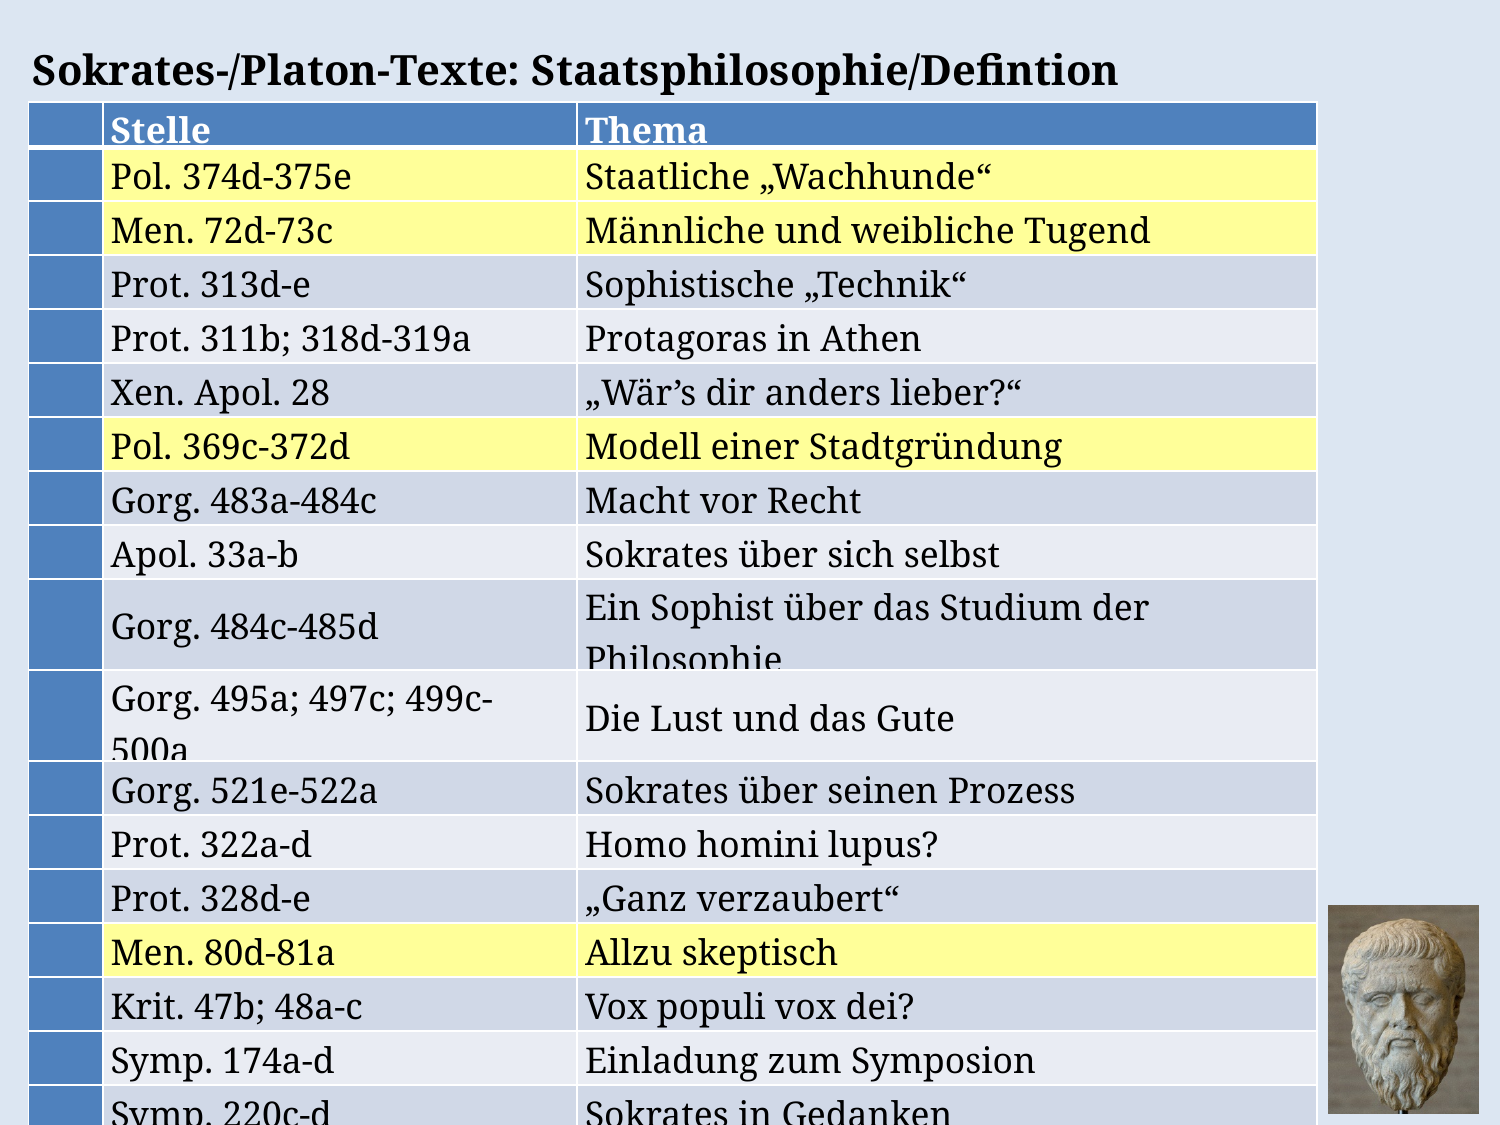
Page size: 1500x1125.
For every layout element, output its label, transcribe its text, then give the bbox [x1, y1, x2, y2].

table_cell Sophistische „Technik“ [578, 256, 1316, 308]
table_cell [29, 924, 102, 976]
table_cell [29, 870, 102, 922]
table_cell Prot. 311b; 318d-319a [104, 310, 576, 362]
picture [1328, 904, 1479, 1114]
table_cell [29, 1086, 102, 1125]
table_cell [29, 1032, 102, 1084]
table_cell [29, 762, 102, 814]
table_cell [29, 310, 102, 362]
table_header Thema [578, 103, 1316, 145]
table_cell Gorg. 483a-484c [104, 472, 576, 524]
table_cell Modell einer Stadtgründung [578, 418, 1316, 470]
table_cell Pol. 369c-372d [104, 418, 576, 470]
table_cell [29, 256, 102, 308]
table_cell Homo homini lupus? [578, 816, 1316, 868]
table_cell Gorg. 495a; 497c; 499c-500a [104, 671, 576, 760]
table_cell Vox populi vox dei? [578, 978, 1316, 1030]
table_cell Pol. 374d-375e [104, 150, 576, 200]
table_cell Staatliche „Wachhunde“ [578, 150, 1316, 200]
table_cell [29, 526, 102, 578]
table_cell Die Lust und das Gute [578, 671, 1316, 760]
table_header Stelle [104, 103, 576, 145]
table_cell Men. 80d-81a [104, 924, 576, 976]
table_cell [29, 202, 102, 254]
table_cell Sokrates über seinen Prozess [578, 762, 1316, 814]
table_cell Prot. 322a-d [104, 816, 576, 868]
table_cell „Wär’s dir anders lieber?“ [578, 364, 1316, 416]
table_cell „Ganz verzaubert“ [578, 870, 1316, 922]
table_cell [29, 978, 102, 1030]
table_cell [29, 418, 102, 470]
table_cell Protagoras in Athen [578, 310, 1316, 362]
table_cell [29, 816, 102, 868]
table_cell Allzu skeptisch [578, 924, 1316, 976]
table_cell Einladung zum Symposion [578, 1032, 1316, 1084]
table_cell Prot. 313d-e [104, 256, 576, 308]
table_cell [29, 364, 102, 416]
table_cell Gorg. 484c-485d [104, 580, 576, 669]
table_cell Männliche und weibliche Tugend [578, 202, 1316, 254]
table_cell Sokrates in Gedanken [578, 1086, 1316, 1125]
table_cell Macht vor Recht [578, 472, 1316, 524]
table_cell [29, 150, 102, 200]
table_cell Sokrates über sich selbst [578, 526, 1316, 578]
table_cell Apol. 33a-b [104, 526, 576, 578]
table_cell Krit. 47b; 48a-c [104, 978, 576, 1030]
table_cell Prot. 328d-e [104, 870, 576, 922]
table_header [29, 103, 102, 145]
table_cell Men. 72d-73c [104, 202, 576, 254]
table_cell [29, 580, 102, 669]
table_cell Symp. 174a-d [104, 1032, 576, 1084]
table_cell Symp. 220c-d [104, 1086, 576, 1125]
table_cell [29, 472, 102, 524]
table_cell [29, 671, 102, 760]
text_box Sokrates-/Platon-Texte: Staatsphilosophie/Defintion [17, 36, 1388, 101]
table_cell Xen. Apol. 28 [104, 364, 576, 416]
table_cell Gorg. 521e-522a [104, 762, 576, 814]
table_cell Ein Sophist über das Studium der Philosophie [578, 580, 1316, 669]
